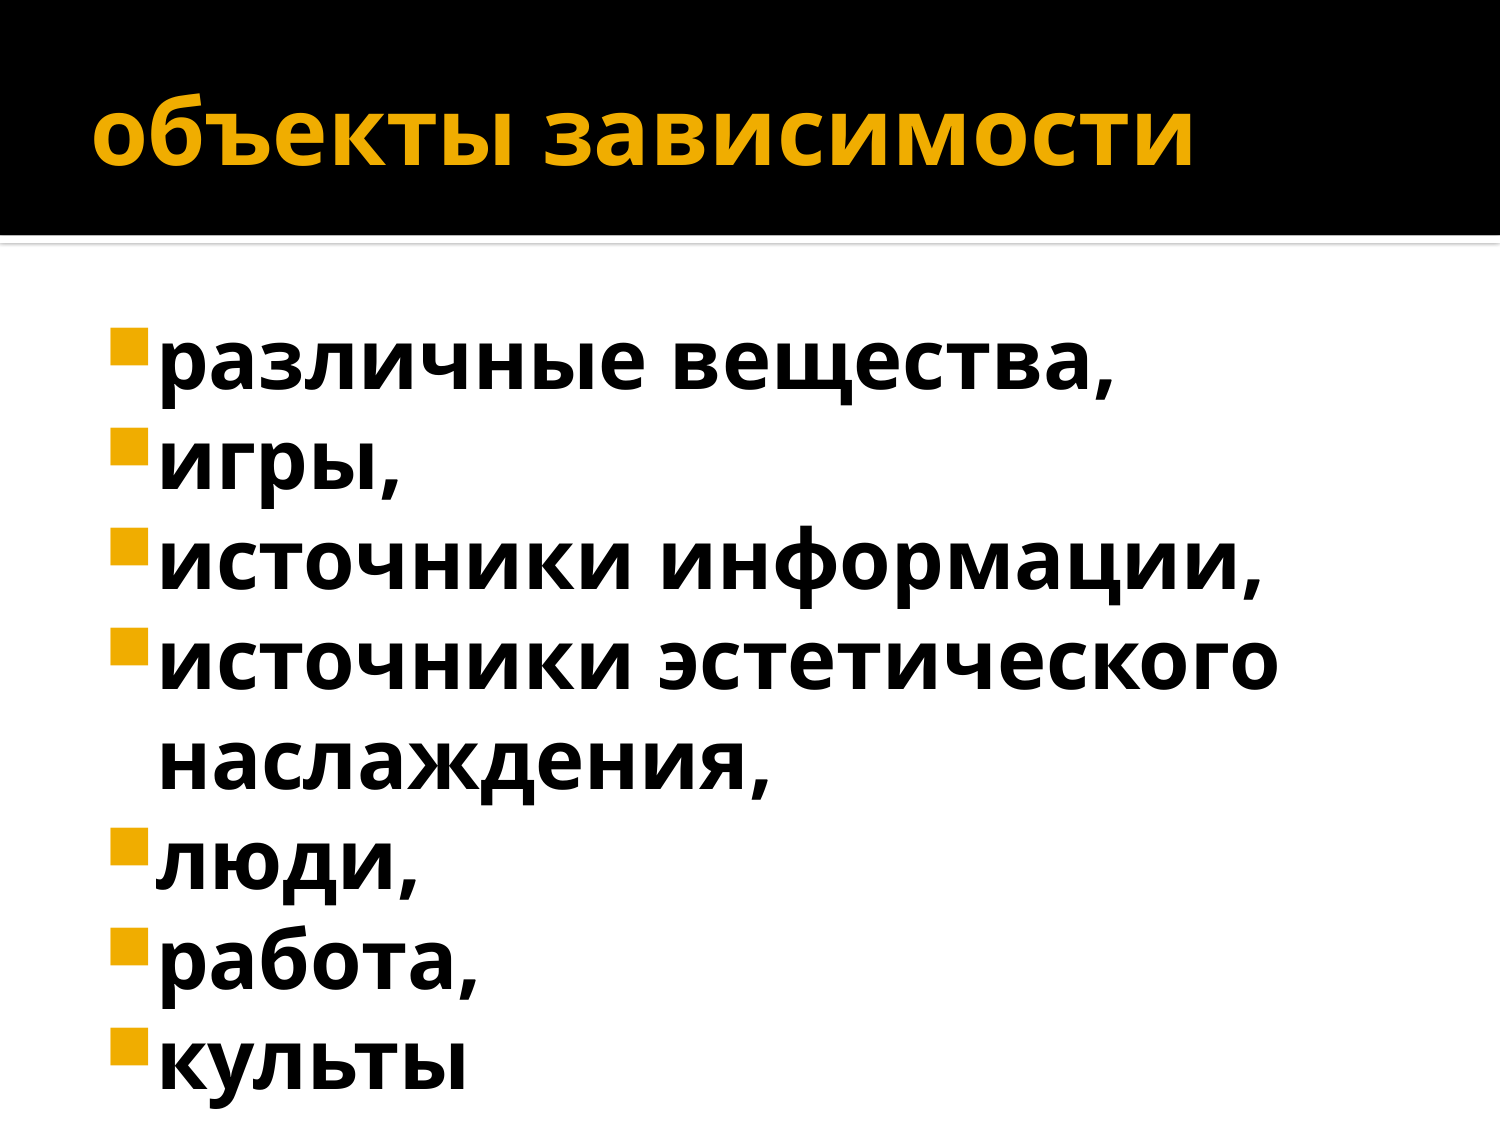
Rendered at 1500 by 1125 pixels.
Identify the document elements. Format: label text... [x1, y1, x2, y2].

list различные вещества, игры, источники информации, источники эстетического наслаждения, люди, работа, культы [75, 291, 1425, 1050]
title объекты зависимости [75, 25, 1425, 231]
